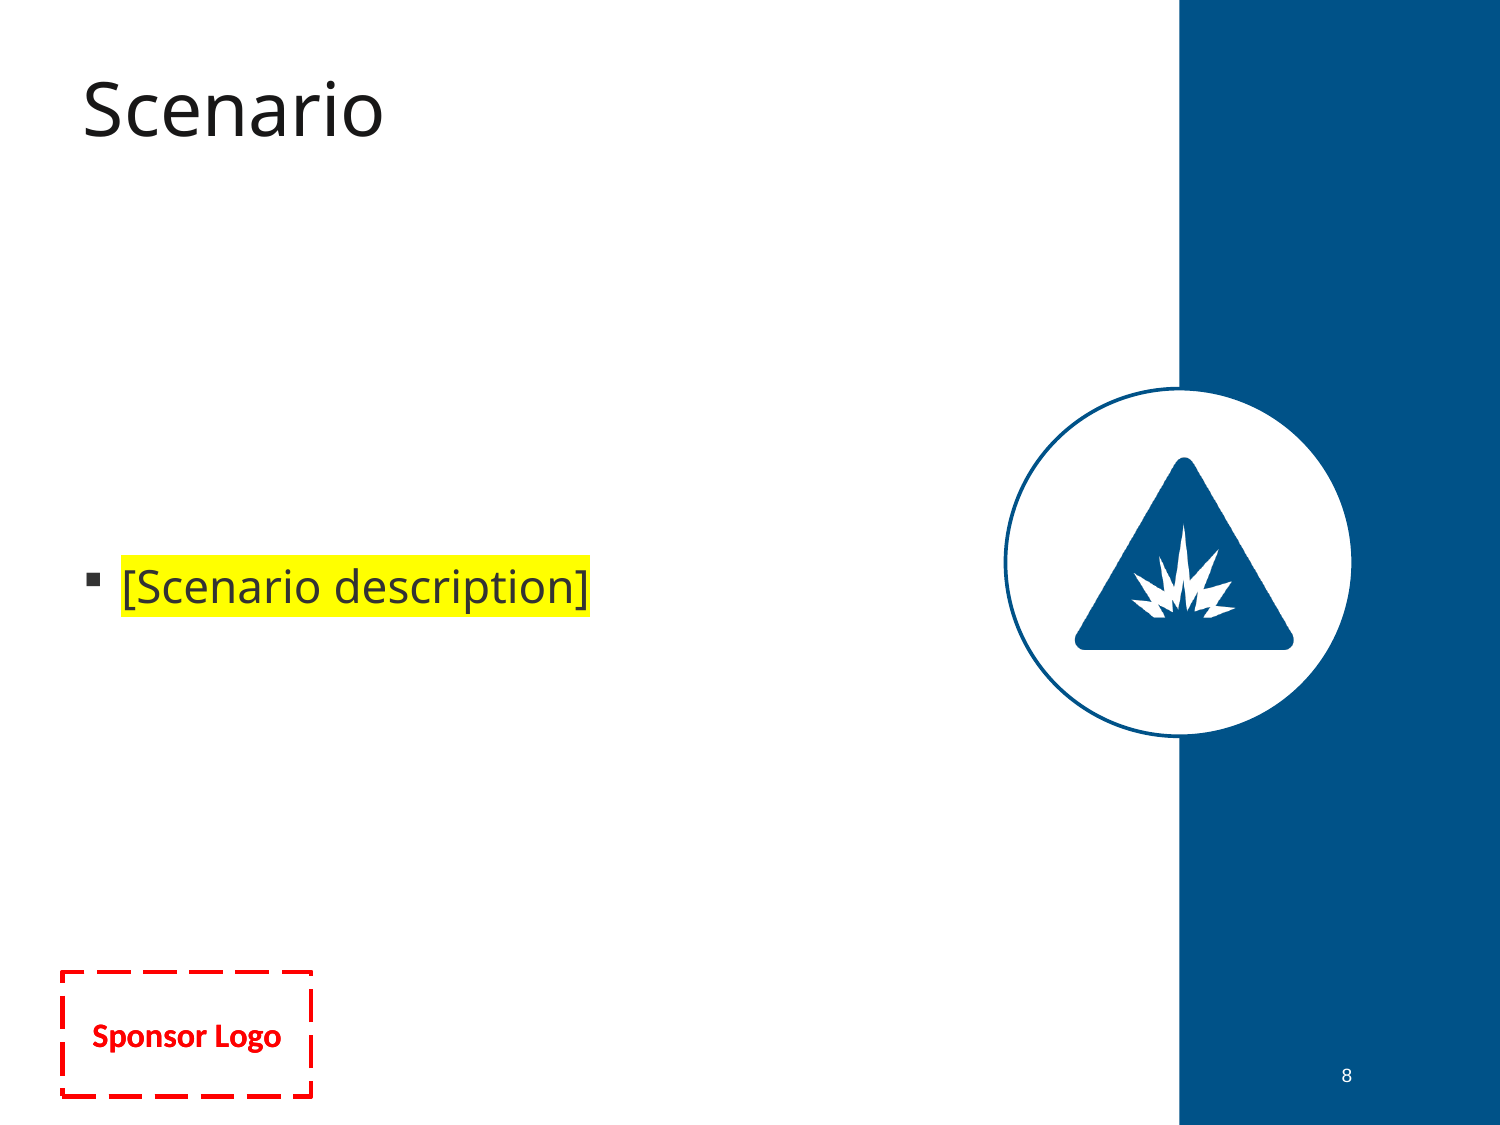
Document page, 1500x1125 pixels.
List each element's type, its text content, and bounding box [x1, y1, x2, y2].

title Scenario [67, 24, 988, 189]
text_box [1177, 0, 1500, 1125]
slide_number 8 [1242, 1052, 1368, 1098]
text_box [1003, 435, 1356, 739]
list [Scenario description] [67, 275, 894, 897]
picture [1062, 432, 1306, 676]
text_box [1062, 386, 1296, 431]
